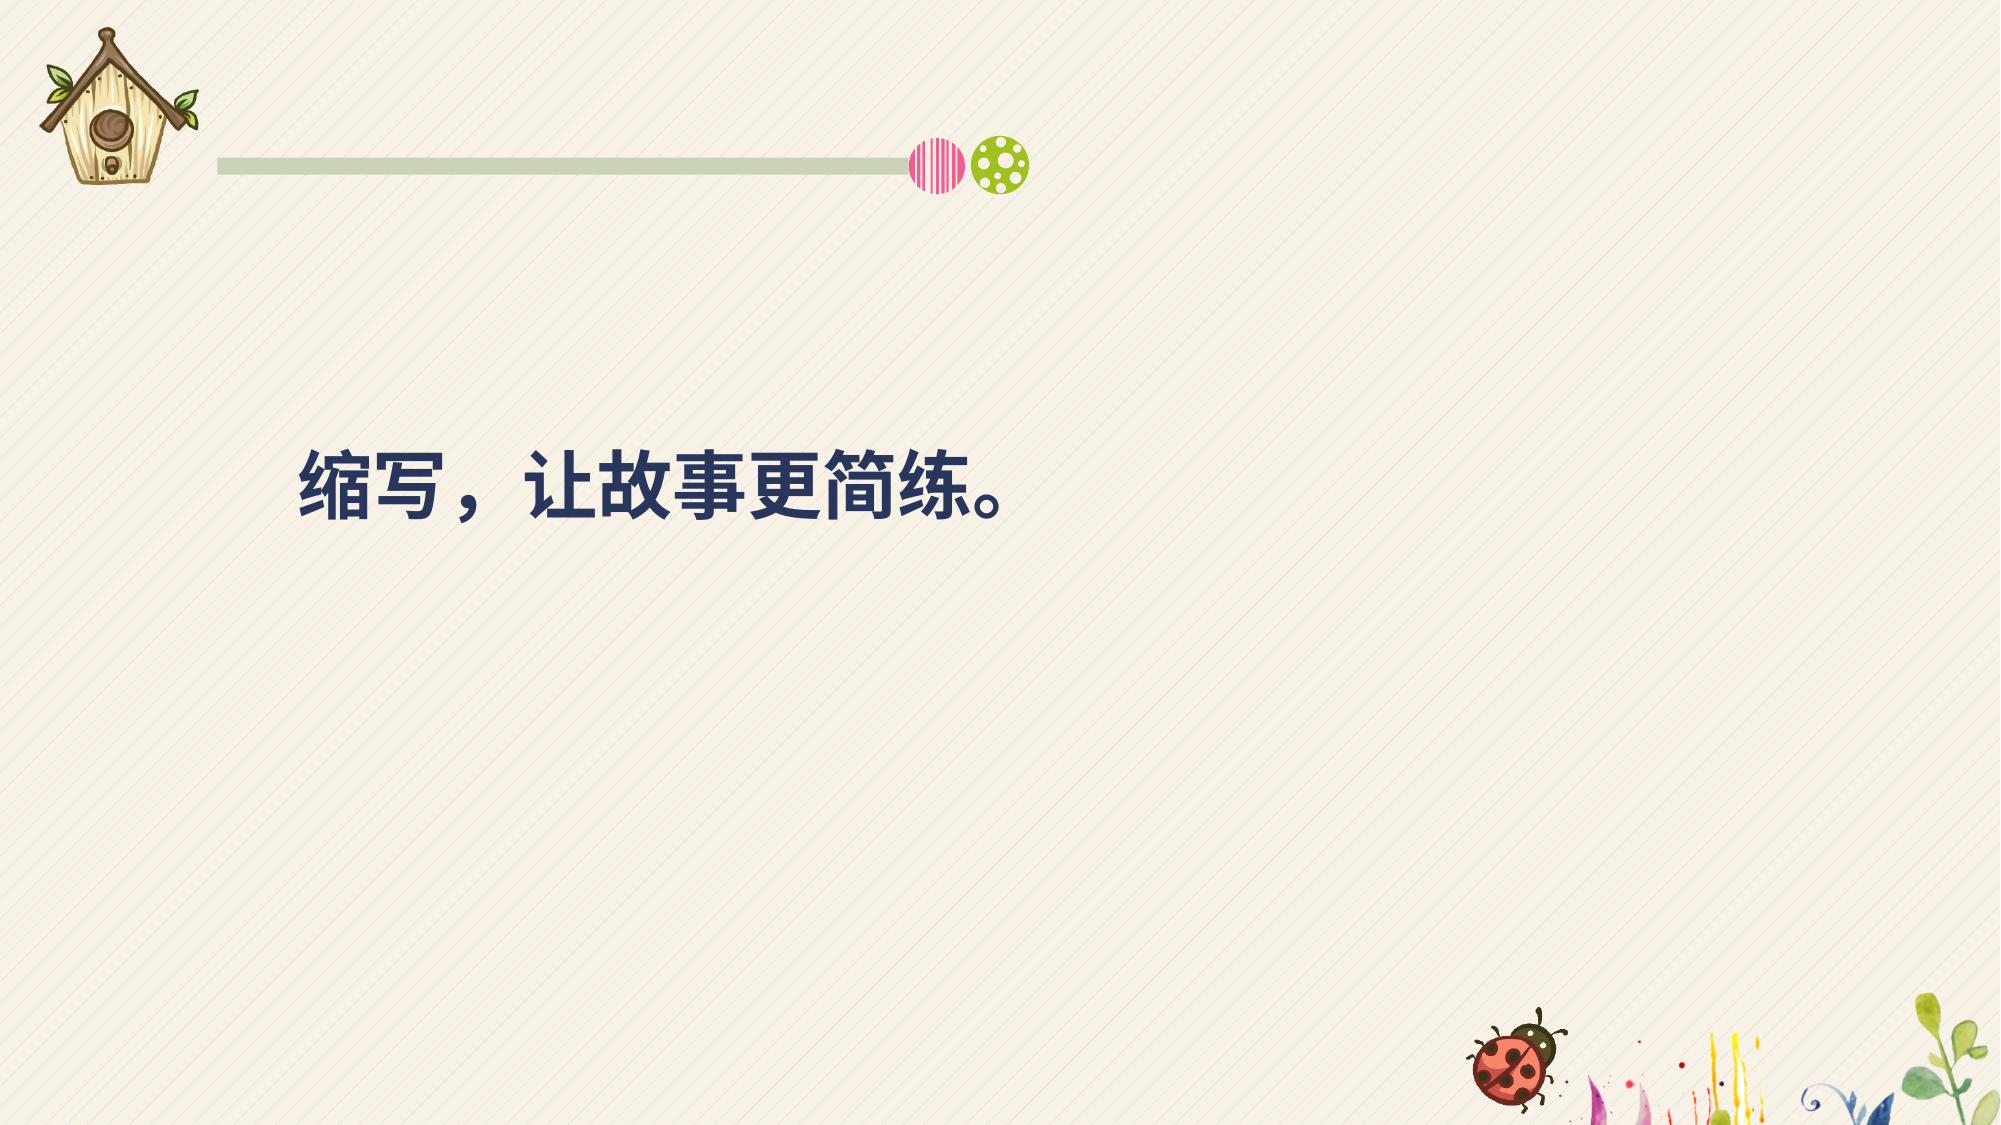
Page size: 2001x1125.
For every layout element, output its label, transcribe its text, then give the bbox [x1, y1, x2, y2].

picture [1374, 827, 2001, 1125]
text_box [217, 137, 965, 195]
picture [39, 27, 199, 185]
text_box 缩写，让故事更简练。 [283, 386, 1976, 537]
text_box [970, 135, 1030, 195]
